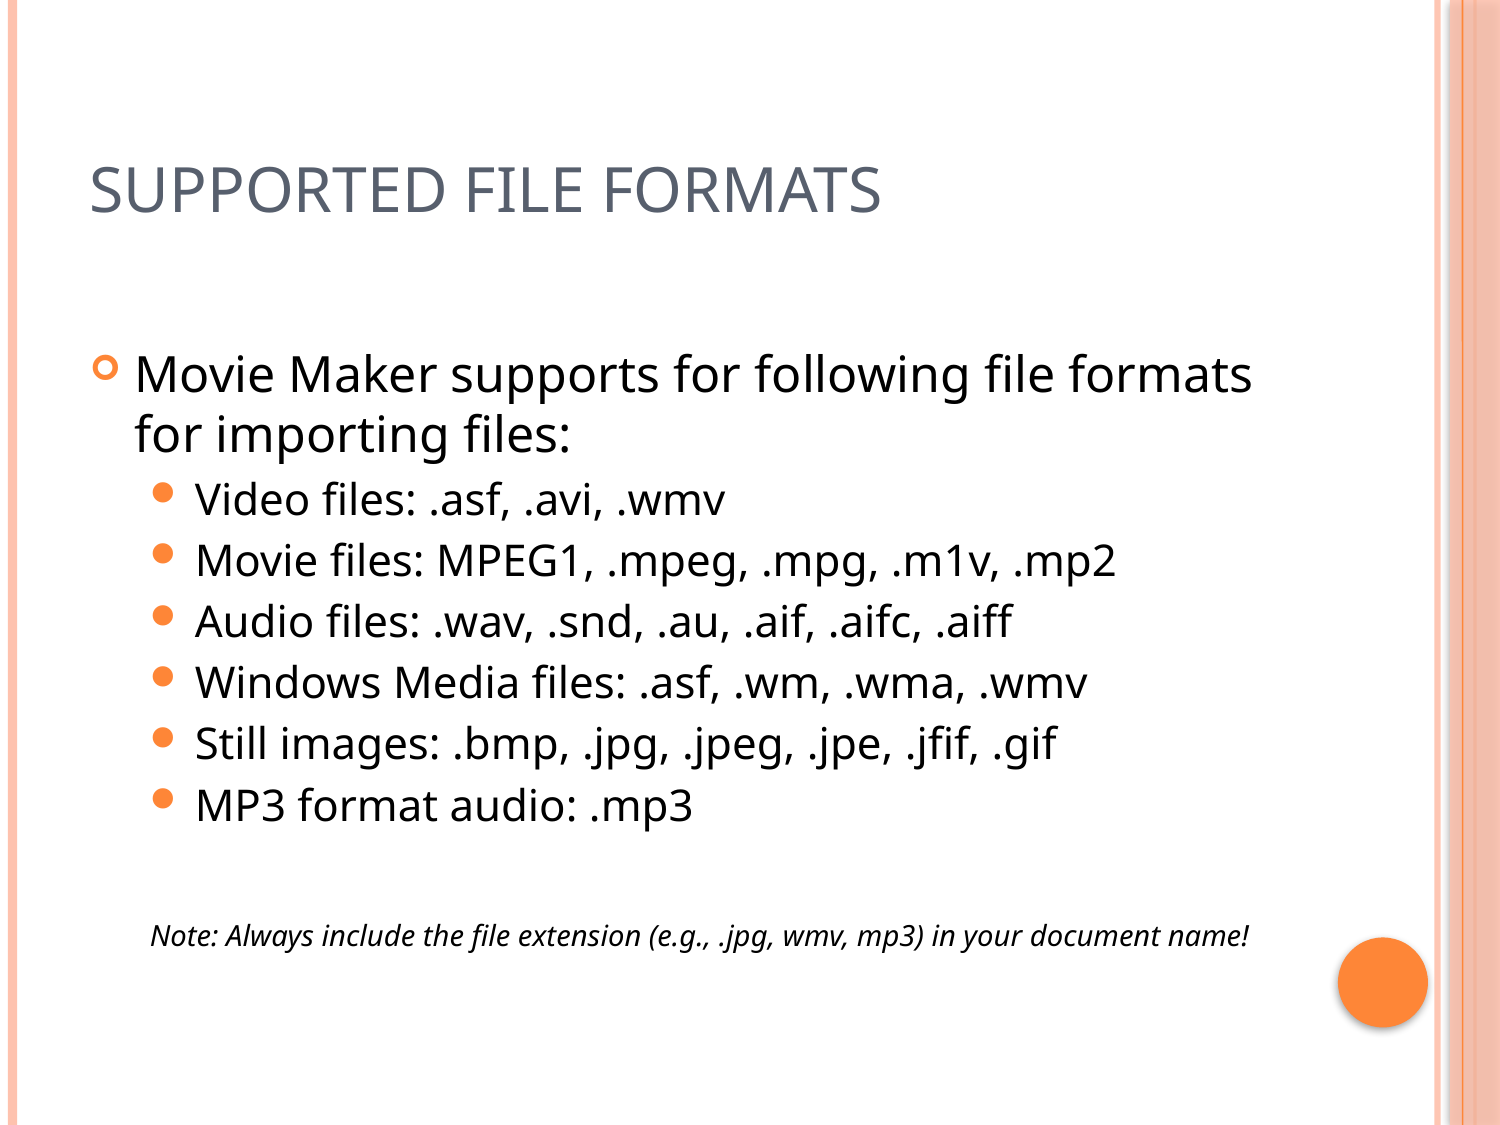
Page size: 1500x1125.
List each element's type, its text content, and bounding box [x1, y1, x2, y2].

list Movie Maker supports for following file formats for importing files: Video files: .asf, .avi, .wmv Movie files: MPEG1, .mpeg, .mpg, .m1v, .mp2 Audio files: .wav, .snd, .au, .aif, .aifc, .aiff Windows Media files: .asf, .wm, .wma, .wmv Still images: .bmp, .jpg, .jpeg, .jpe, .jfif, .gif MP3 format audio: .mp3 Note: Always include the file extension (e.g., .jpg, wmv, mp3) in your document name! [75, 262, 1300, 1062]
title Supported File Formats [75, 45, 1300, 233]
